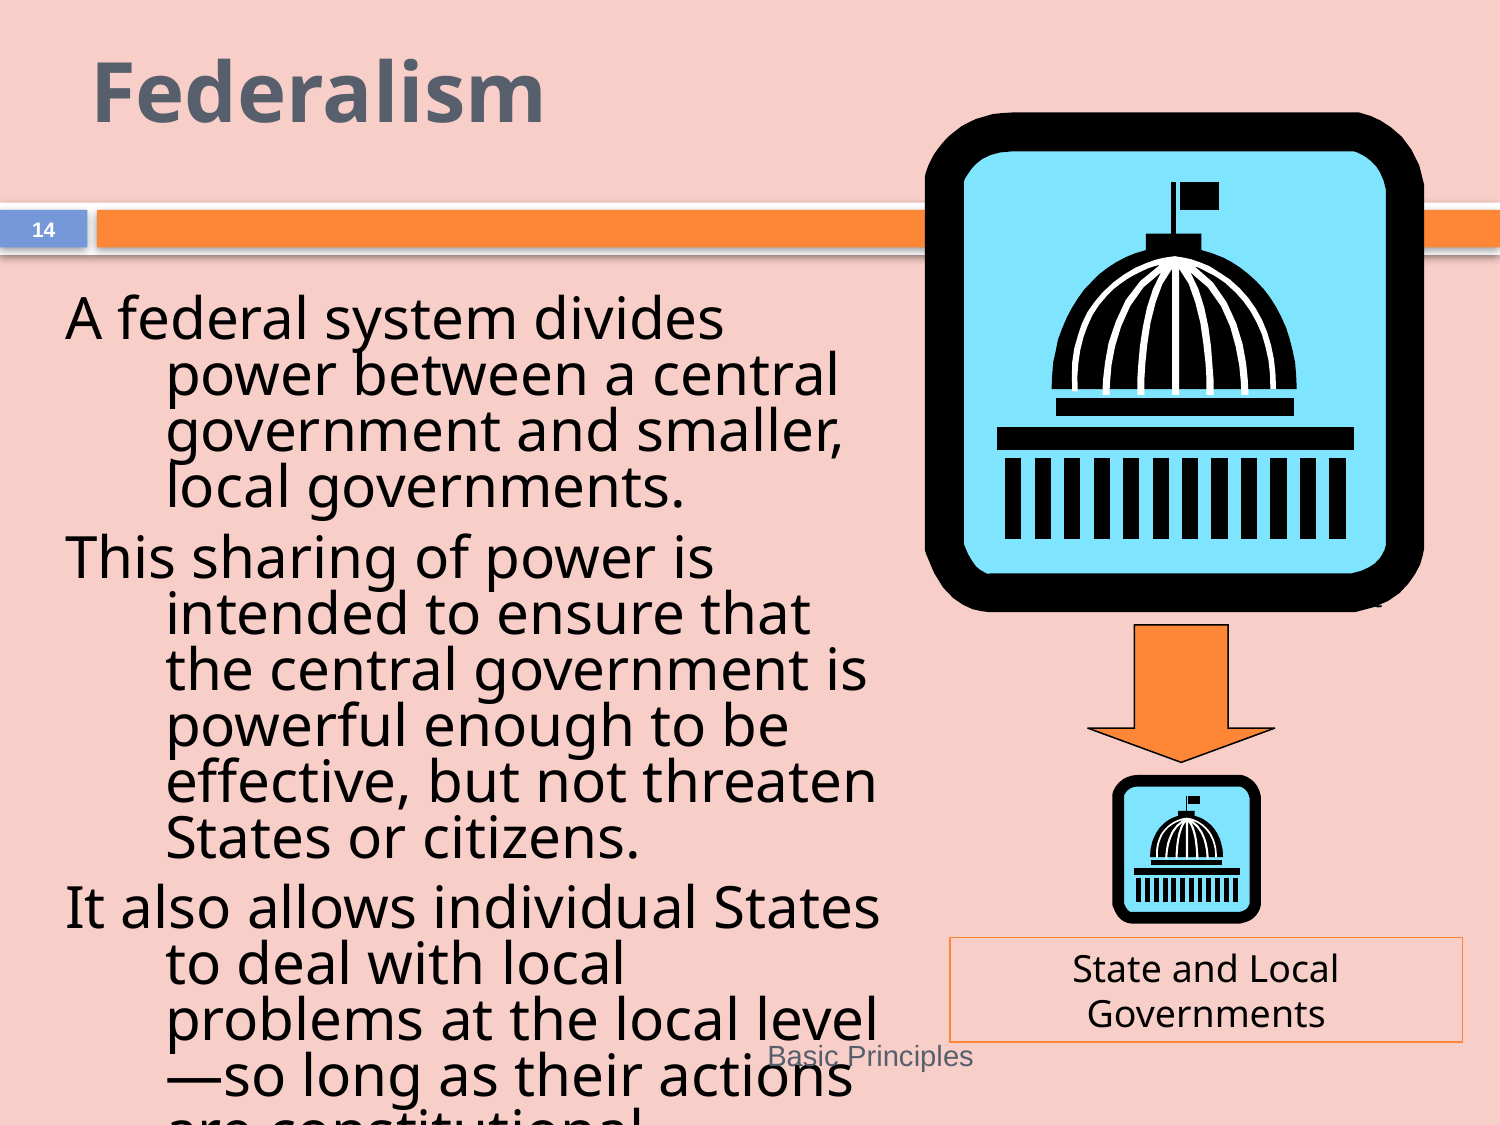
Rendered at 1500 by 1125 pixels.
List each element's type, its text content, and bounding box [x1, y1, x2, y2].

text_box [1087, 632, 1276, 763]
title Federalism [75, 45, 1425, 233]
footer Basic Principles [99, 1025, 990, 1085]
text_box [949, 774, 1463, 1000]
slide_number 14 [0, 208, 88, 249]
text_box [924, 111, 1425, 624]
list A federal system divides power between a central government and smaller, local governments. This sharing of power is intended to ensure that the central government is powerful enough to be effective, but not threaten States or citizens. It also allows individual States to deal with local problems at the local level—so long as their actions are constitutional. [50, 287, 913, 1005]
